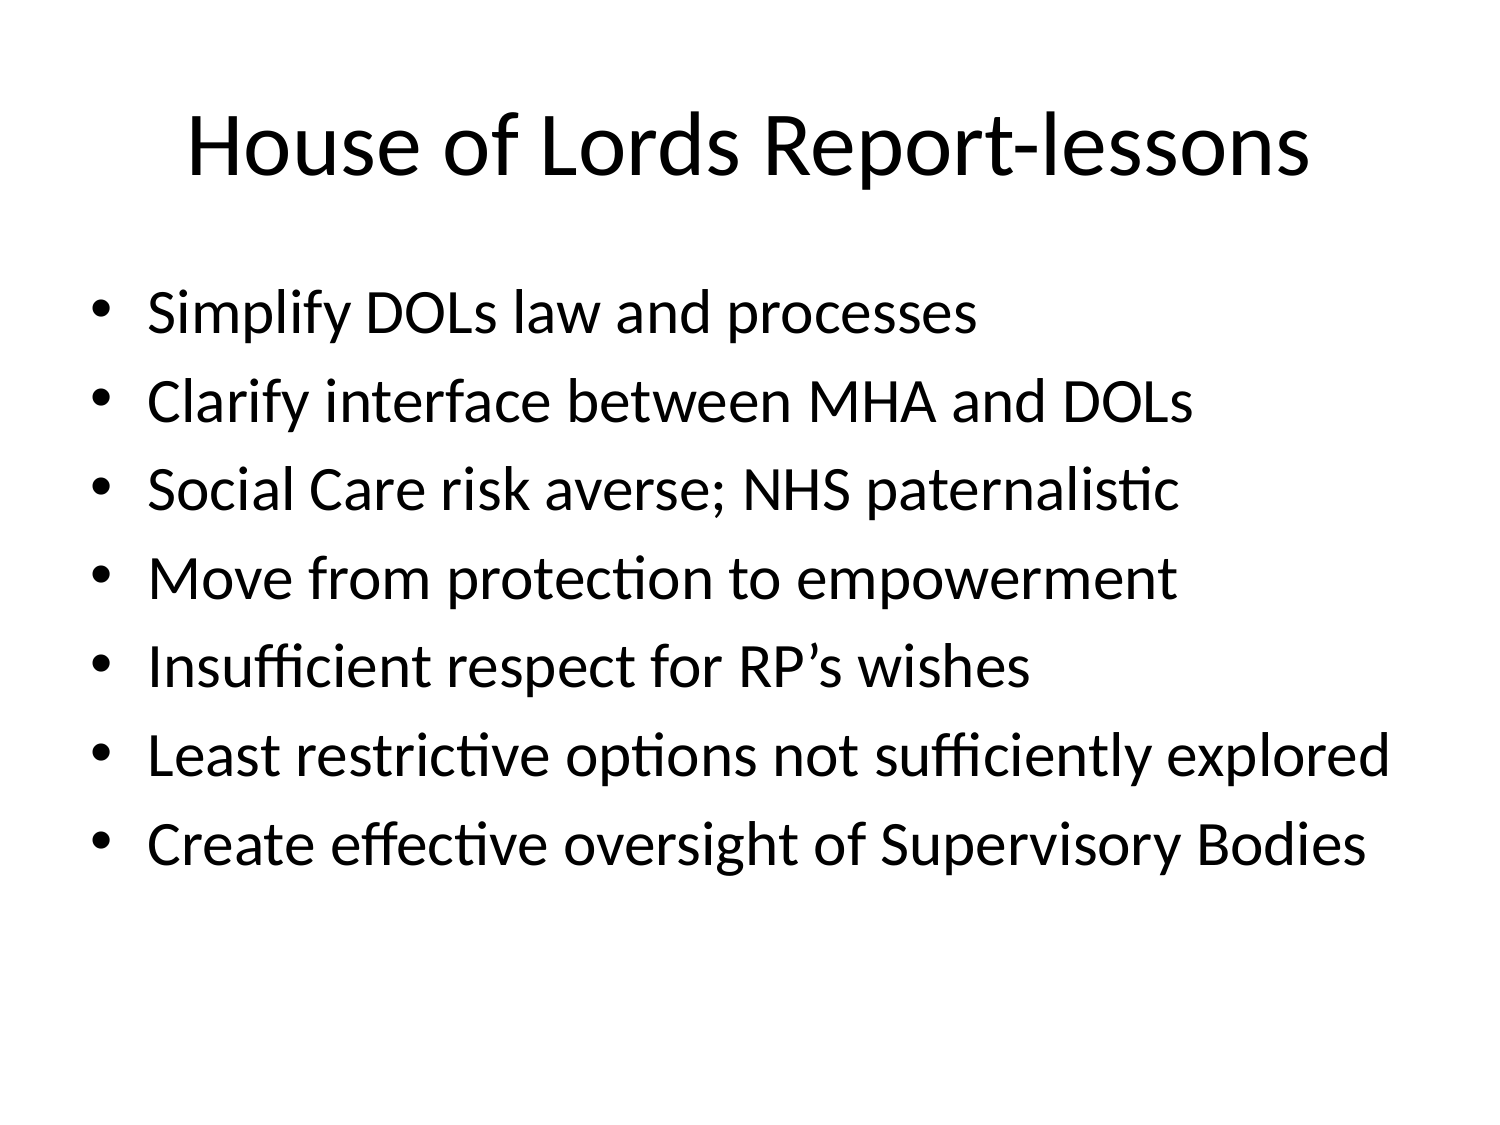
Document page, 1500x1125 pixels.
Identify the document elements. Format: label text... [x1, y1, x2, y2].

list Simplify DOLs law and processes Clarify interface between MHA and DOLs Social Care risk averse; NHS paternalistic Move from protection to empowerment Insufficient respect for RP’s wishes Least restrictive options not sufficiently explored Create effective oversight of Supervisory Bodies [75, 262, 1425, 1005]
title House of Lords Report-lessons [75, 45, 1425, 233]
